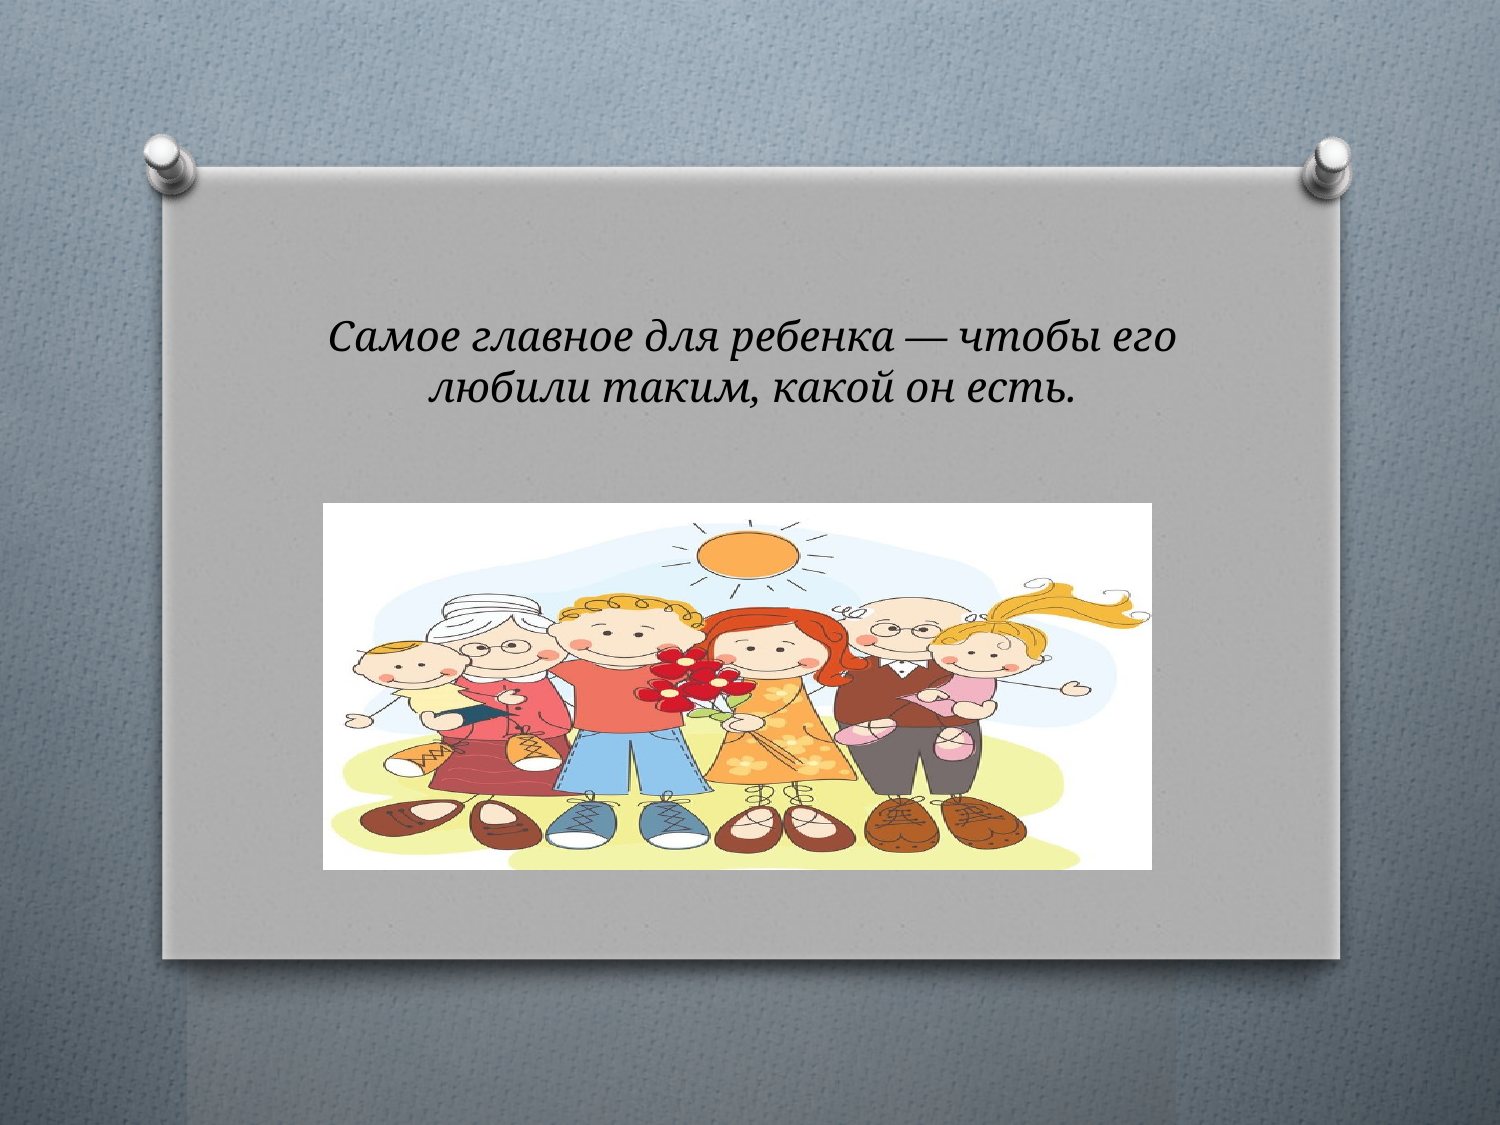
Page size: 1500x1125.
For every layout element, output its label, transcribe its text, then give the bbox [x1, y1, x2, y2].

picture [112, 100, 235, 224]
title Самое главное для ребенка — чтобы его любили таким, какой он есть. [283, 294, 1223, 468]
picture [1274, 109, 1396, 230]
picture [322, 503, 1152, 870]
